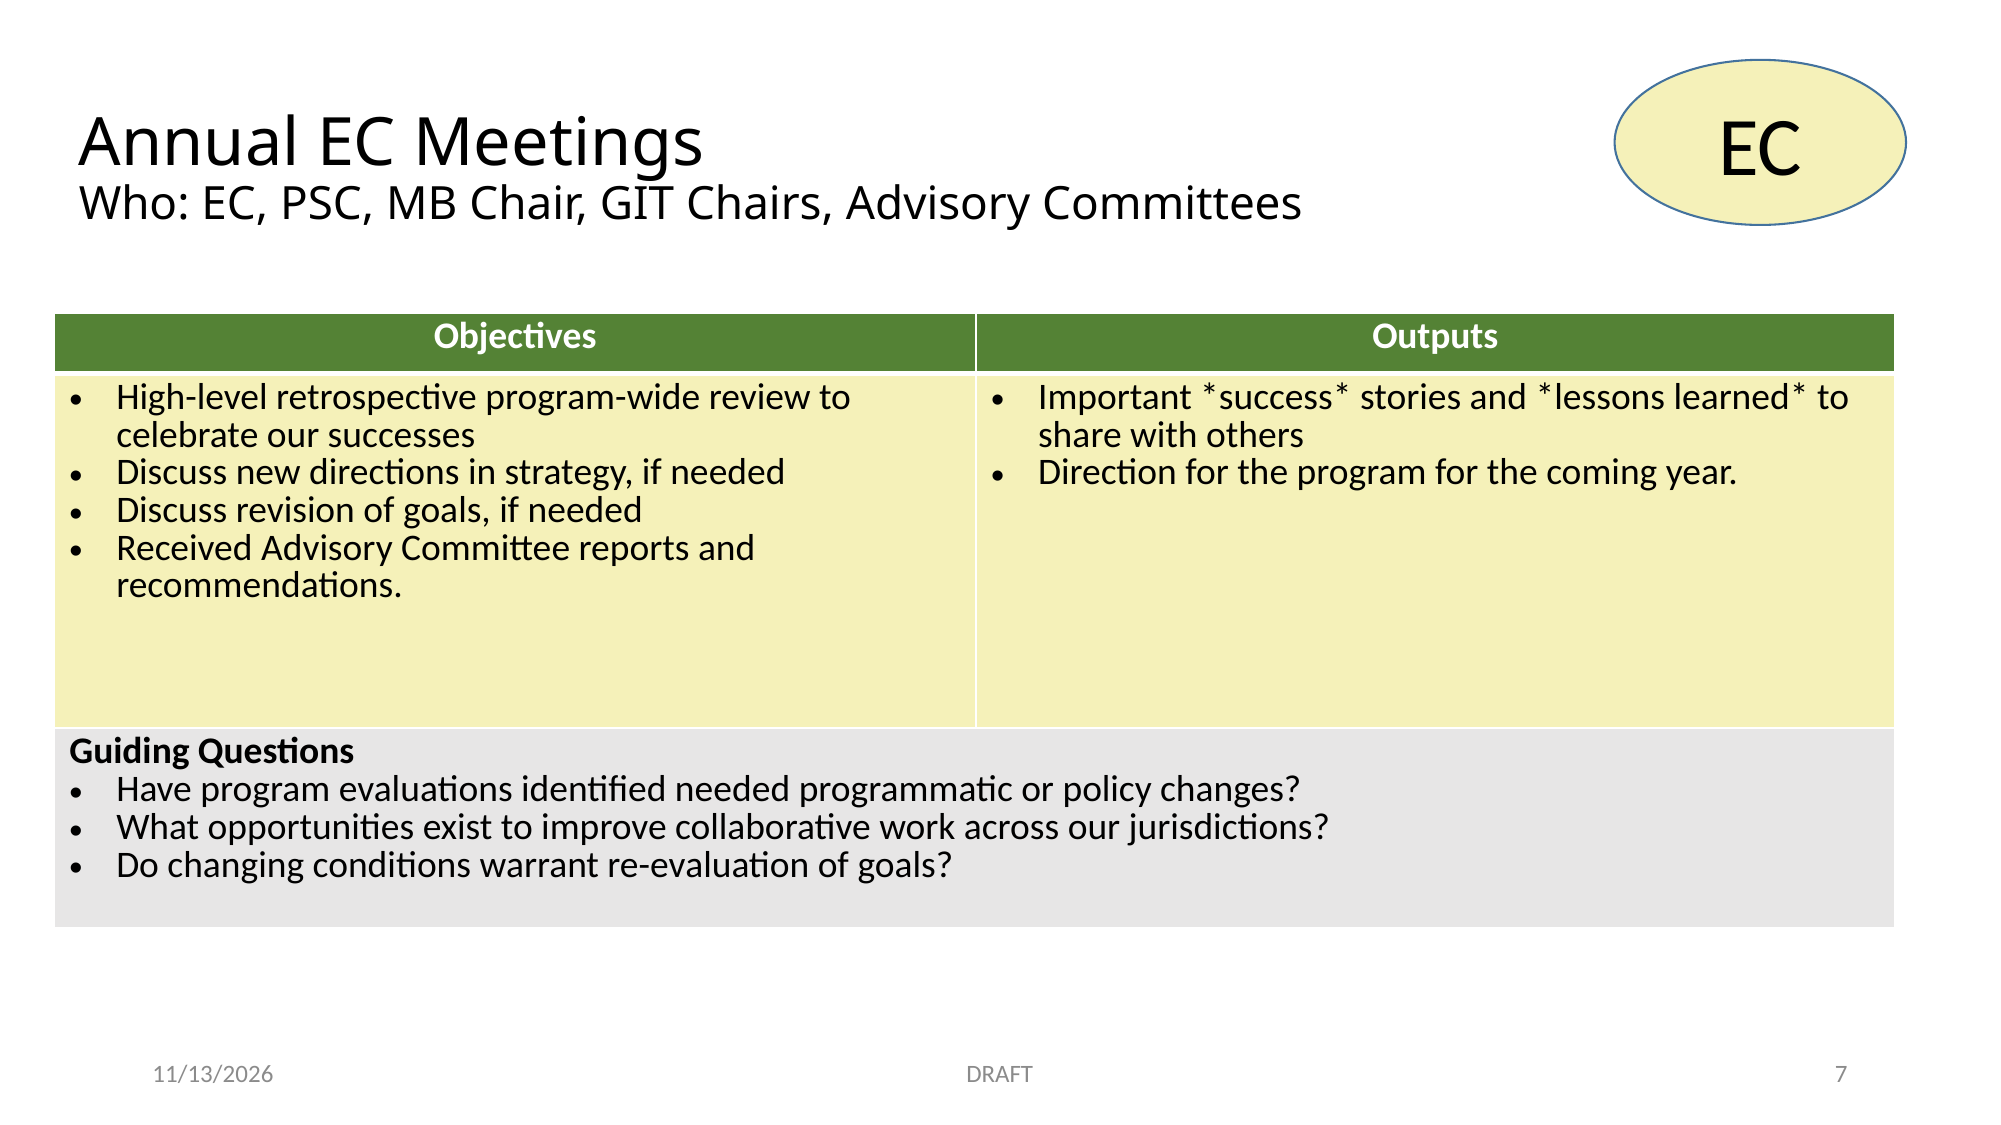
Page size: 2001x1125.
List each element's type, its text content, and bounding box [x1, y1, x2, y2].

table_cell Important *success* stories and *lessons learned* to share with others Direction for the program for the coming year. [977, 376, 1894, 727]
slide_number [137, 1042, 588, 1103]
table_cell Guiding Questions Have program evaluations identified needed programmatic or policy changes? What opportunities exist to improve collaborative work across our jurisdictions? Do changing conditions warrant re-evaluation of goals? [55, 729, 1894, 927]
text_box EC [1613, 58, 1908, 226]
table_header Objectives [55, 314, 975, 371]
text_box Annual EC Meetings Who: EC, PSC, MB Chair, GIT Chairs, Advisory Committees [63, 59, 1491, 278]
footer DRAFT [662, 1042, 1338, 1103]
table_header Outputs [977, 314, 1894, 371]
slide_number 7 [1412, 1042, 1863, 1103]
table_cell High-level retrospective program-wide review to celebrate our successes Discuss new directions in strategy, if needed Discuss revision of goals, if needed Received Advisory Committee reports and recommendations. [55, 376, 975, 727]
